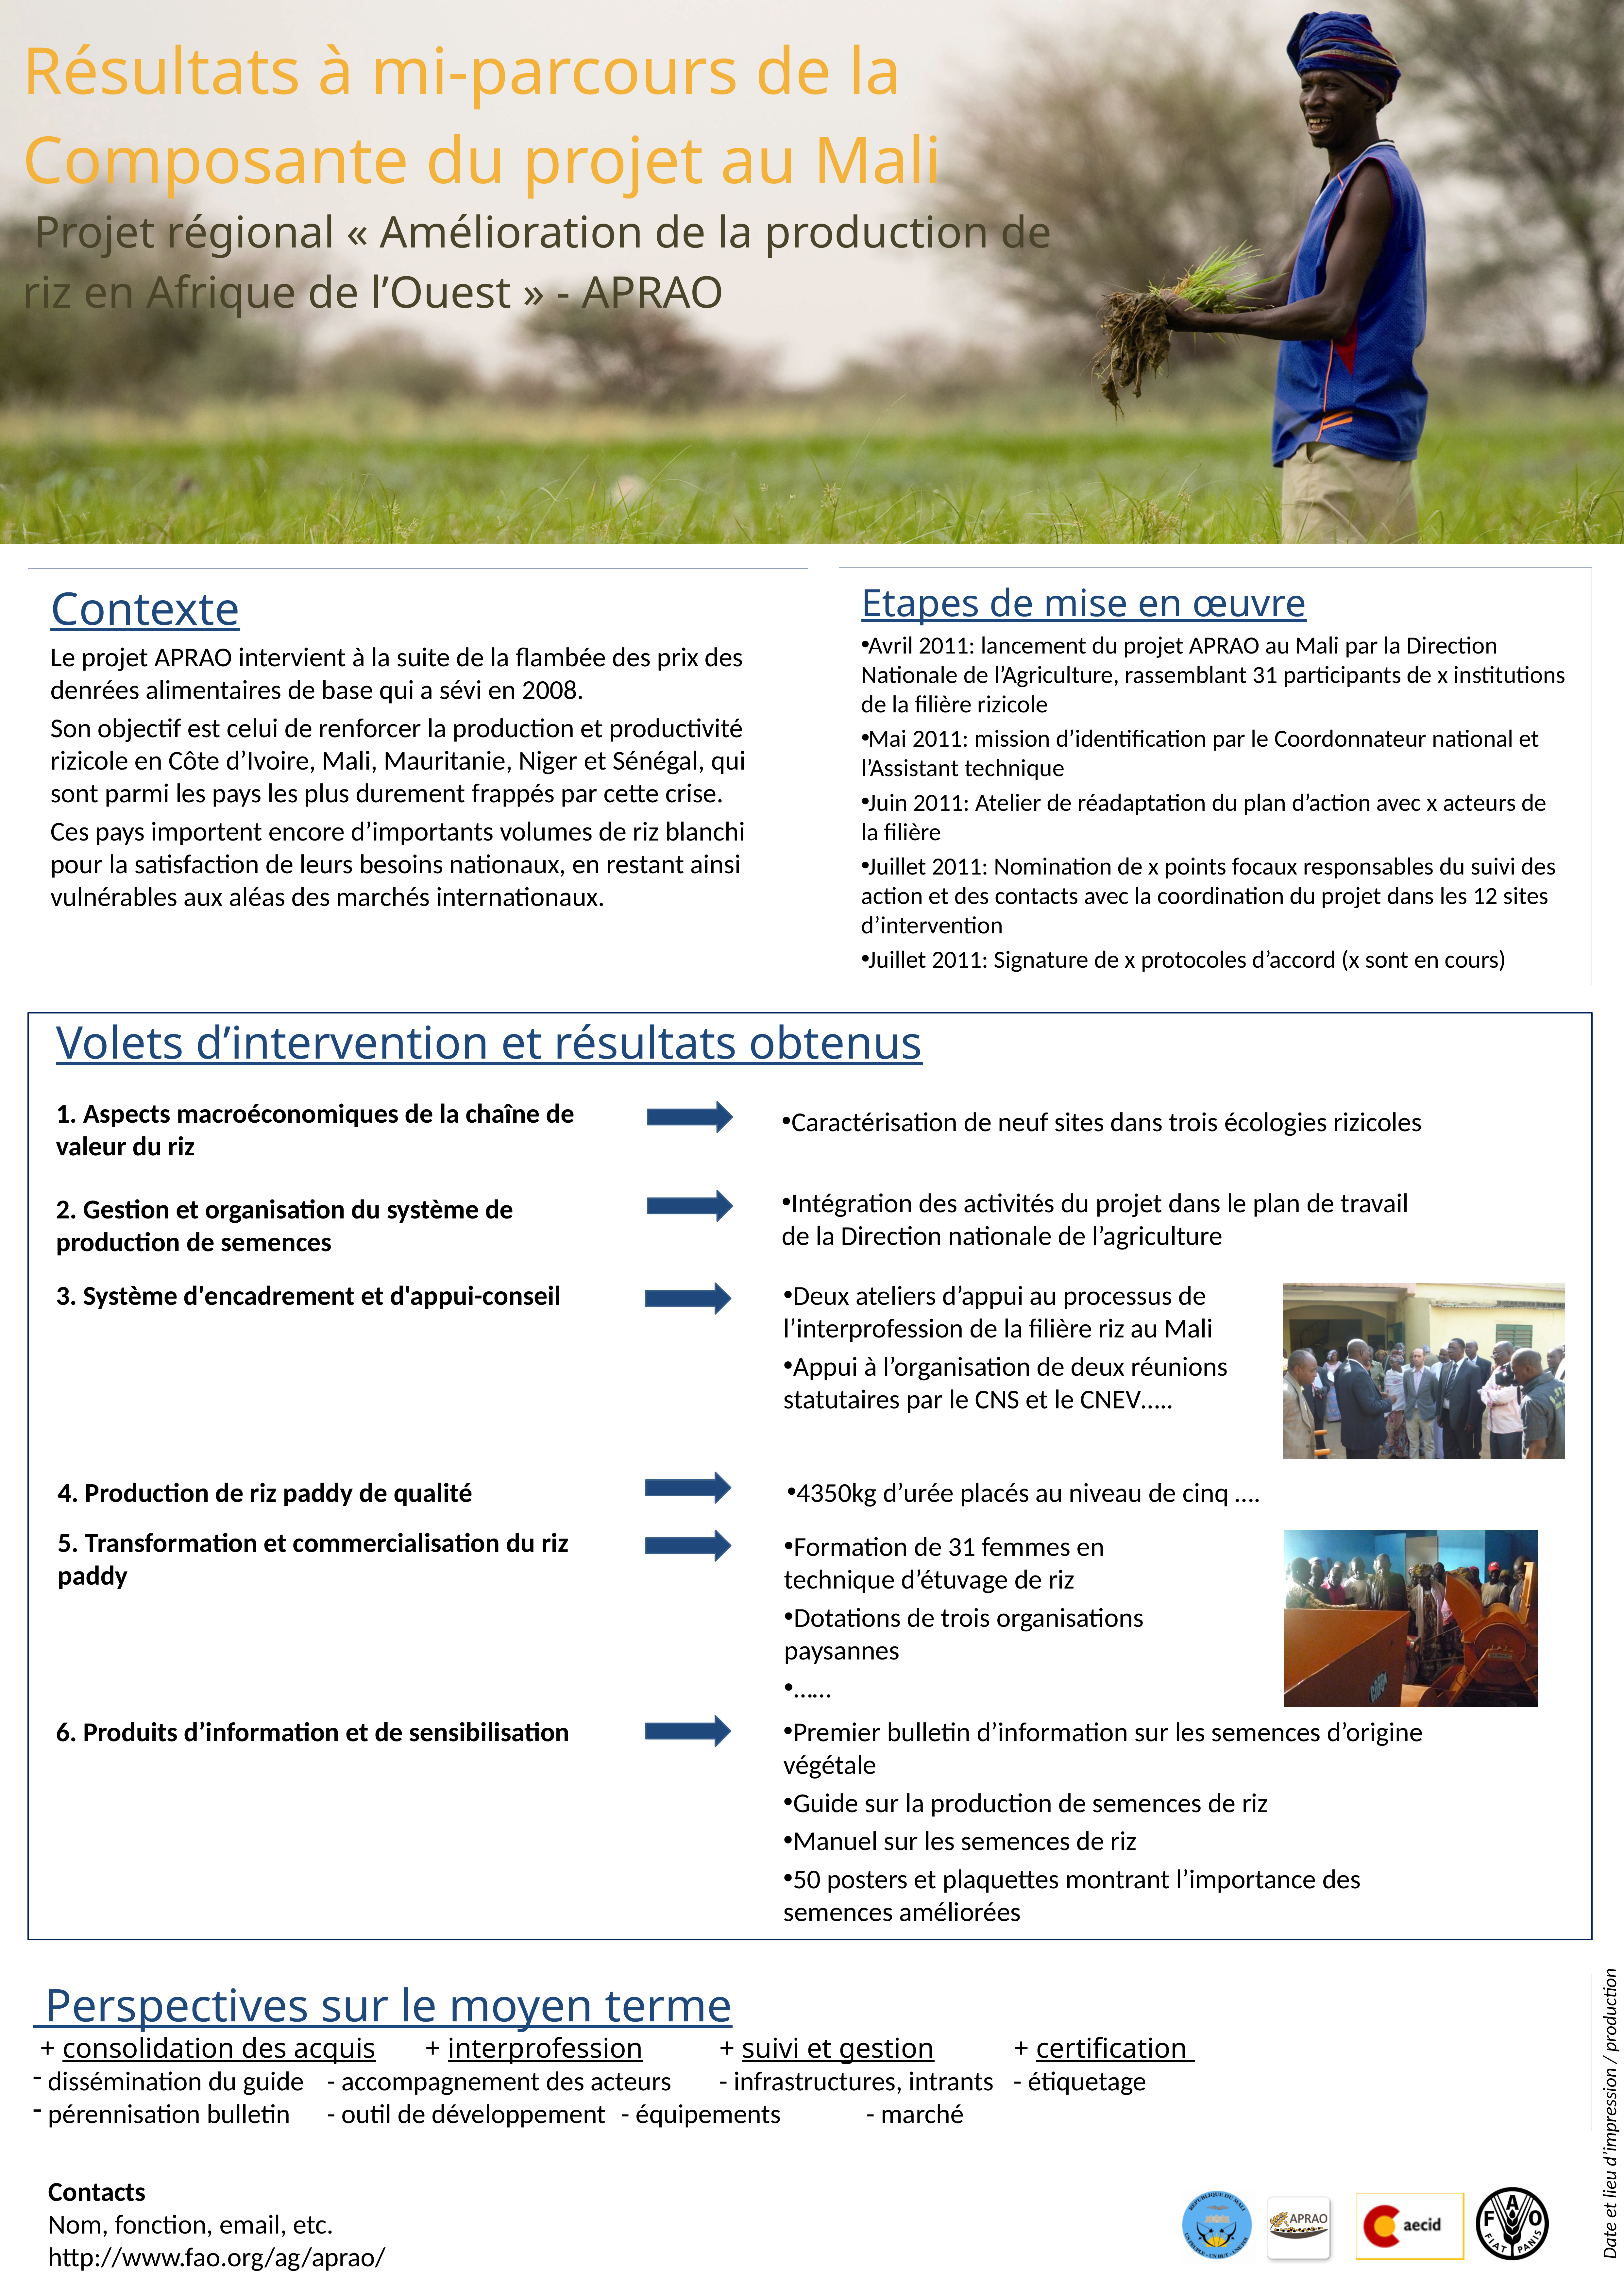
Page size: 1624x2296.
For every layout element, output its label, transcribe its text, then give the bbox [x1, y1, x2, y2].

picture [1263, 2193, 1337, 2266]
picture [1182, 2191, 1256, 2264]
text_box Contacts Nom, fonction, email, etc. http://www.fao.org/ag/aprao/ [43, 2171, 646, 2274]
text_box [27, 1012, 1593, 1940]
text_box Date et lieu d’impression / production [1595, 1947, 1623, 2264]
picture [1283, 1283, 1565, 1459]
picture [1476, 2187, 1549, 2260]
text_box Perspectives sur le moyen terme + consolidation des acquis + interprofession + suivi et gestion + certification dissémination du guide - accompagnement des acteurs - infrastructures, intrants - étiquetage pérennisation bulletin - outil de développement - équipements - marché [28, 1974, 1592, 2131]
picture [1284, 1530, 1538, 1707]
text_box Etapes de mise en œuvre Avril 2011: lancement du projet APRAO au Mali par la Direction Nationale de l’Agriculture, rassemblant 31 participants de x institutions de la filière rizicole Mai 2011: mission d’identification par le Coordonnateur national et l’Assistant technique Juin 2011: Atelier de réadaptation du plan d’action avec x acteurs de la filière Juillet 2011: Nomination de x points focaux responsables du suivi des action et des contacts avec la coordination du projet dans les 12 sites d’intervention Juillet 2011: Signature de x protocoles d’accord (x sont en cours) [839, 568, 1592, 985]
subtitle Contexte Le projet APRAO intervient à la suite de la flambée des prix des denrées alimentaires de base qui a sévi en 2008. Son objectif est celui de renforcer la production et productivité rizicole en Côte d’Ivoire, Mali, Mauritanie, Niger et Sénégal, qui sont parmi les pays les plus durement frappés par cette crise. Ces pays importent encore d’importants volumes de riz blanchi pour la satisfaction de leurs besoins nationaux, en restant ainsi vulnérables aux aléas des marchés internationaux. [28, 569, 808, 986]
picture [1356, 2193, 1465, 2260]
text_box [647, 1101, 734, 1133]
picture [0, 0, 1624, 544]
